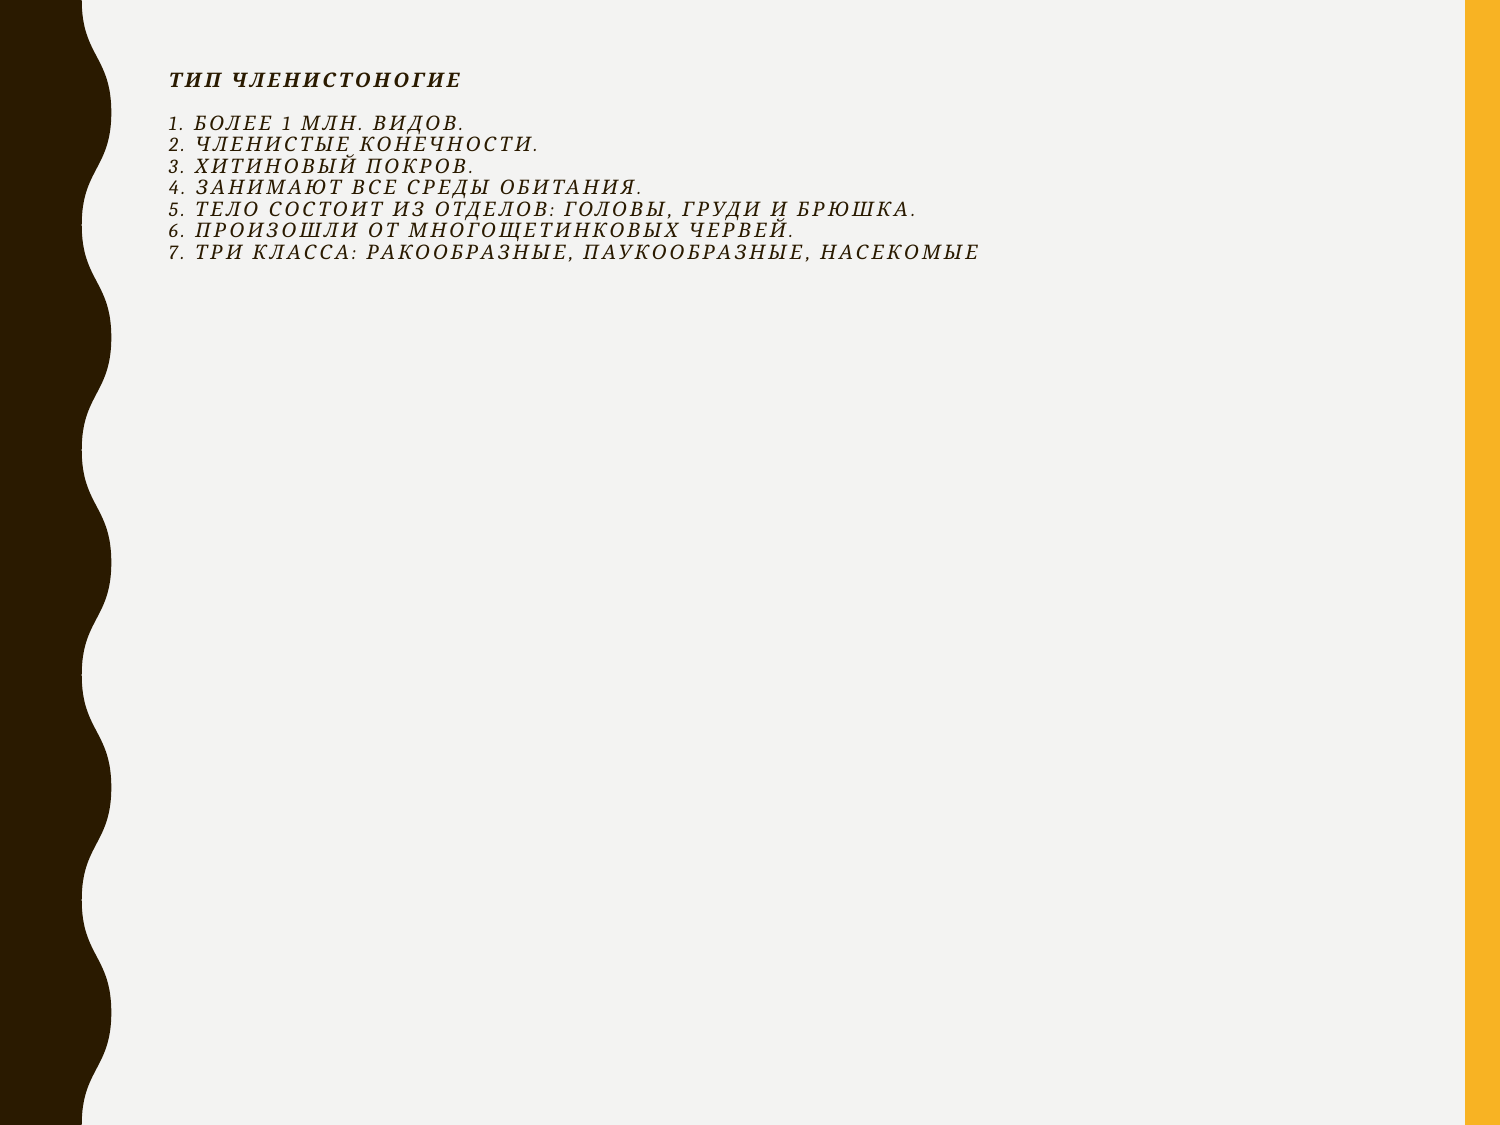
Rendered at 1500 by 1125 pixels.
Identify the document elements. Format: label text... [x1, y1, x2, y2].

title Тип членистоногие 1. Более 1 млн. видов. 2. Членистые конечности. 3. Хитиновый покров. 4. Занимают все среды обитания. 5. Тело состоит из отделов: головы, груди и брюшка. 6. Произошли от многощетинковых червей. 7. Три класса: Ракообразные, Паукообразные, Насекомые [154, 62, 1407, 308]
